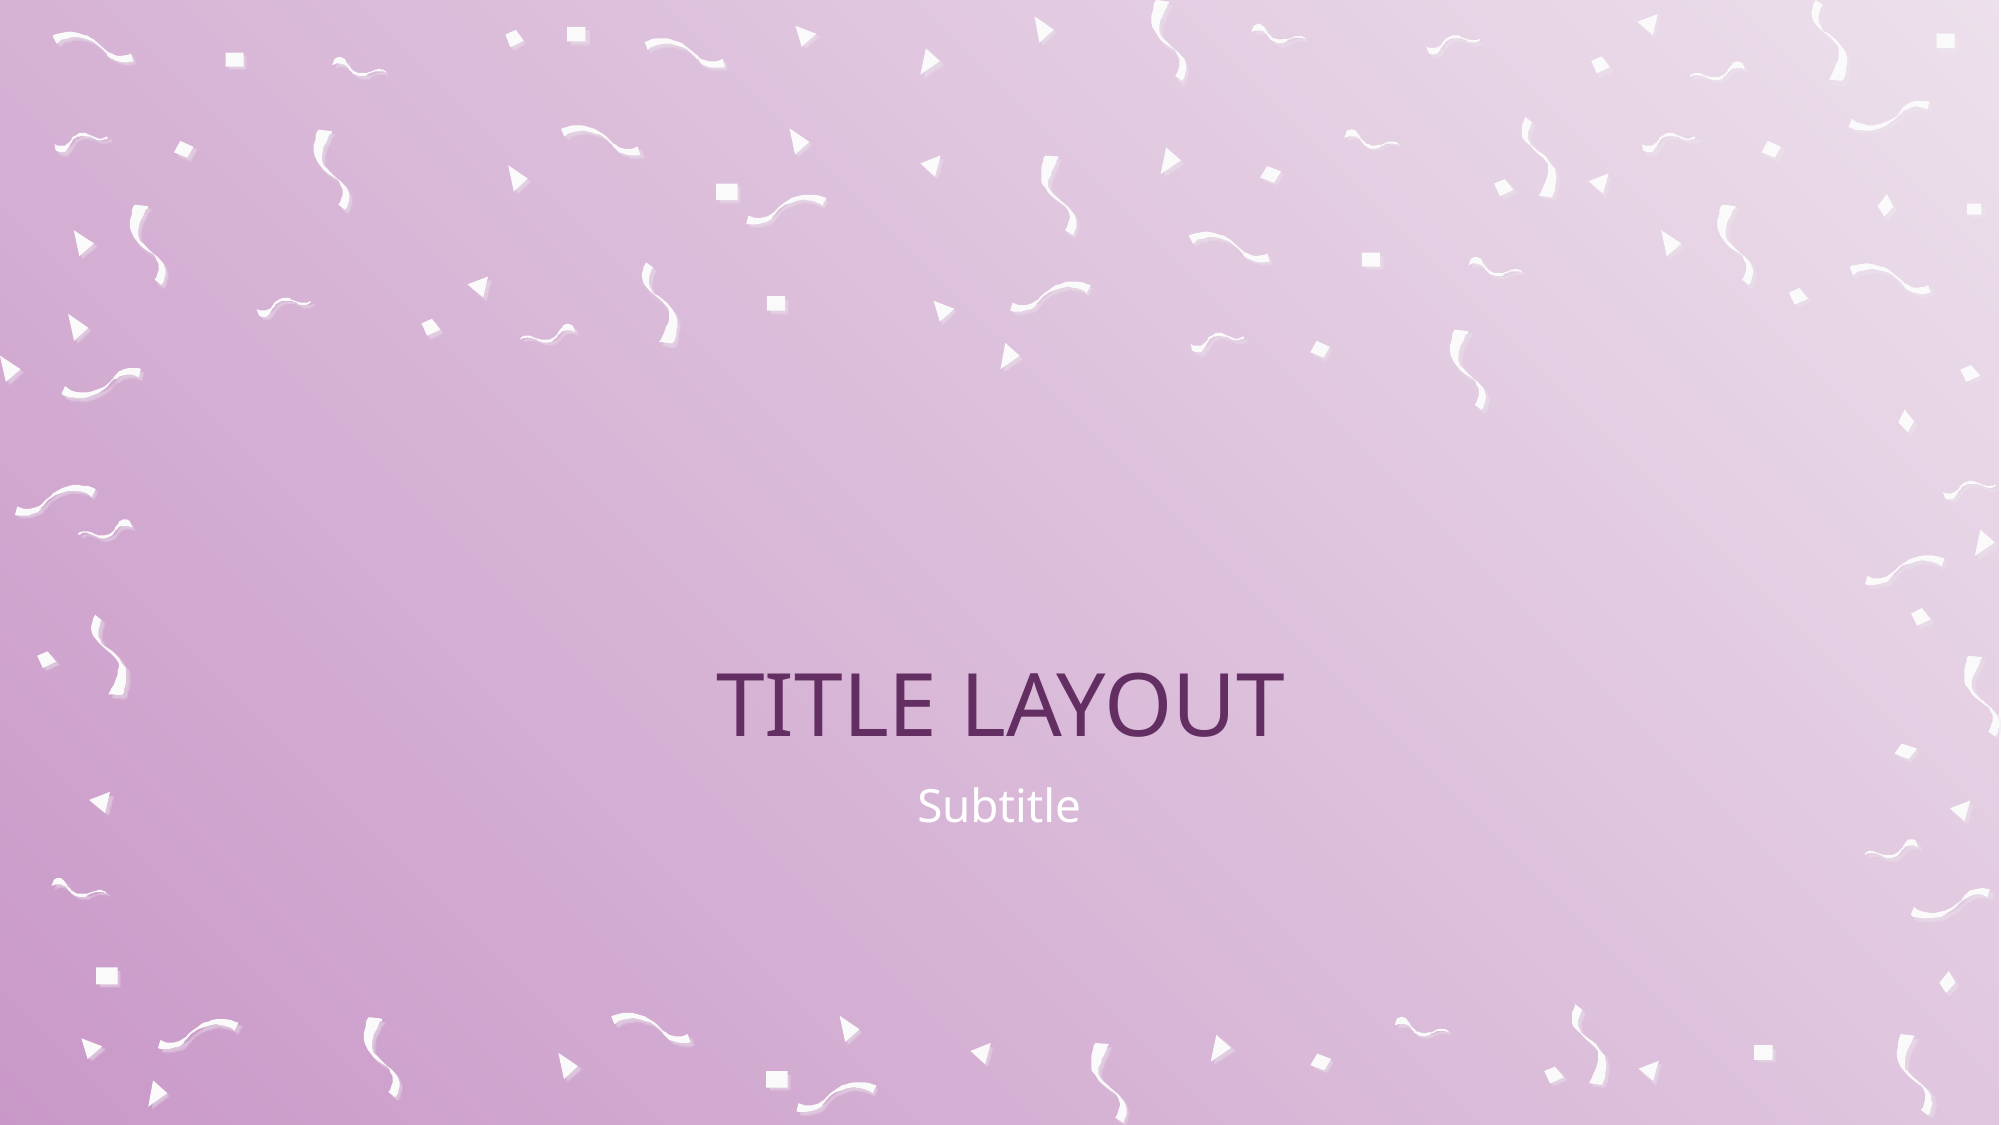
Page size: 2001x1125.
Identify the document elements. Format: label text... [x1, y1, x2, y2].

title Title Layout [256, 283, 1746, 755]
subtitle Subtitle [253, 777, 1745, 958]
